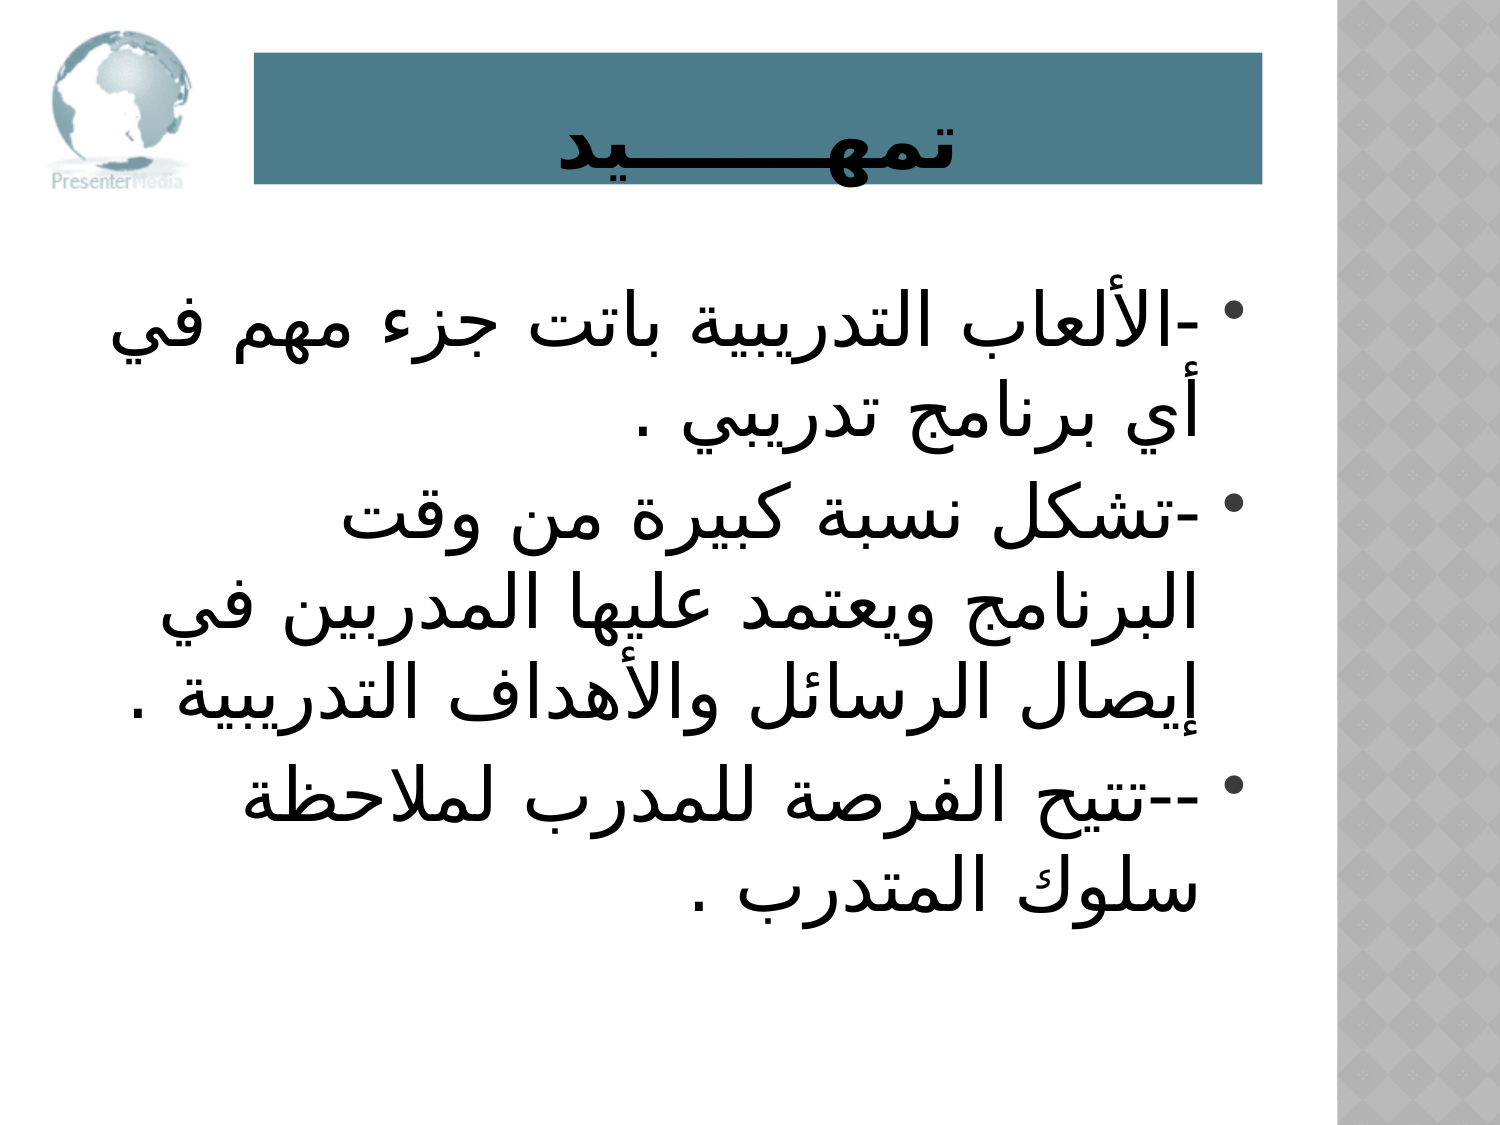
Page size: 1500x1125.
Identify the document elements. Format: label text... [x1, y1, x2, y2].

picture [34, 30, 207, 204]
title تمهـــــــيد [253, 52, 1263, 185]
list -الألعاب التدريبية باتت جزء مهم في أي برنامج تدريبي . -تشكل نسبة كبيرة من وقت البرنامج ويعتمد عليها المدربين في إيصال الرسائل والأهداف التدريبية . --تتيح الفرصة للمدرب لملاحظة سلوك المتدرب . [75, 264, 1263, 1060]
